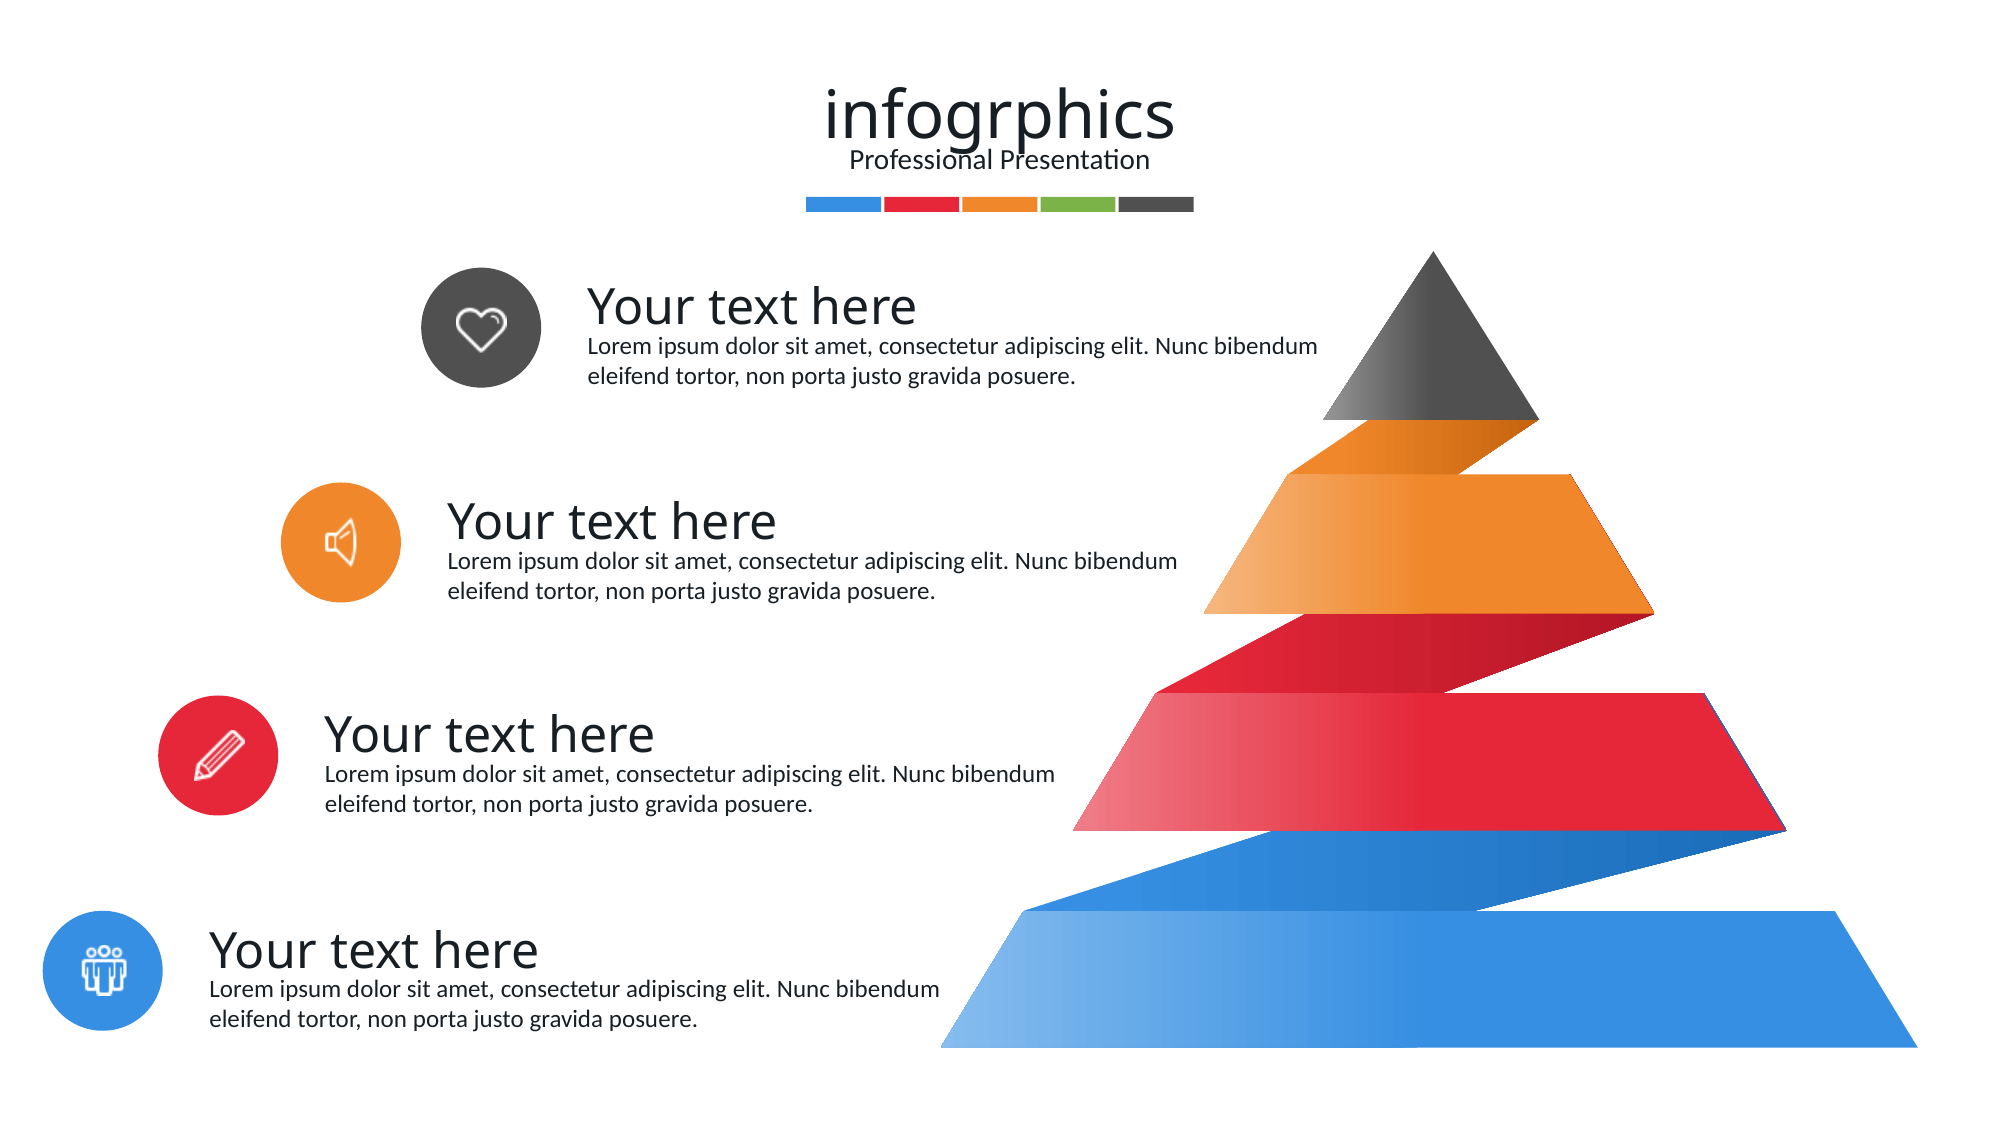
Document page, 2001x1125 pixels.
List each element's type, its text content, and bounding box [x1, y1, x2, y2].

text_box Your text here [573, 267, 940, 343]
text_box Lorem ipsum dolor sit amet, consectetur adipiscing elit. Nunc bibendum eleifend tortor, non porta justo gravida posuere. [310, 771, 940, 825]
text_box Your text here [310, 695, 940, 771]
text_box Lorem ipsum dolor sit amet, consectetur adipiscing elit. Nunc bibendum eleifend tortor, non porta justo gravida posuere. [194, 986, 940, 1041]
picture [315, 517, 366, 568]
text_box [279, 481, 402, 604]
text_box [41, 909, 164, 1032]
picture [194, 730, 245, 781]
text_box Lorem ipsum dolor sit amet, consectetur adipiscing elit. Nunc bibendum eleifend tortor, non porta justo gravida posuere. [573, 343, 940, 397]
text_box Your text here [194, 910, 940, 986]
text_box Lorem ipsum dolor sit amet, consectetur adipiscing elit. Nunc bibendum eleifend tortor, non porta justo gravida posuere. [432, 558, 940, 612]
text_box [420, 266, 543, 389]
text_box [940, 251, 1918, 1048]
picture [456, 305, 507, 356]
text_box Your text here [432, 482, 940, 558]
text_box [157, 694, 280, 817]
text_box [0, 64, 2000, 212]
picture [79, 945, 130, 996]
